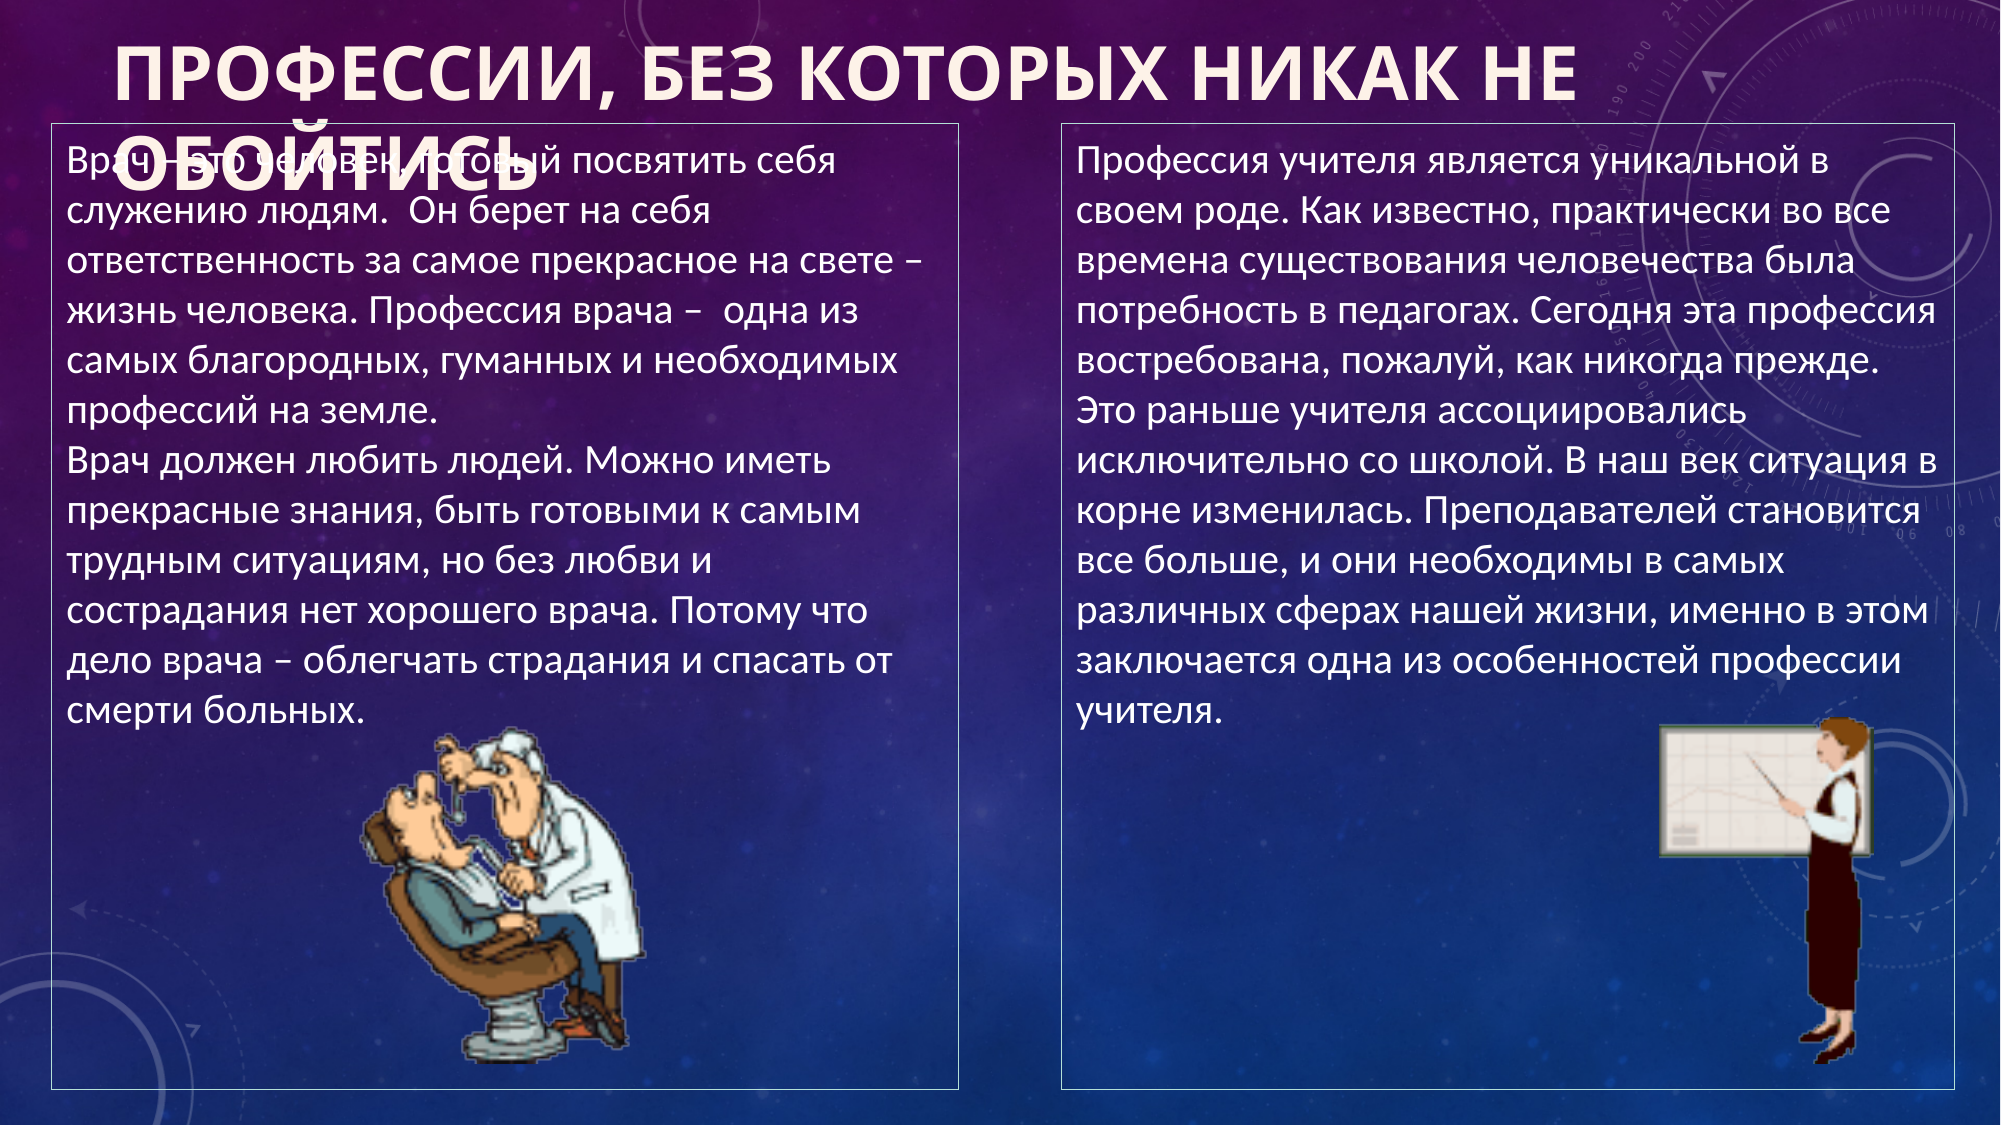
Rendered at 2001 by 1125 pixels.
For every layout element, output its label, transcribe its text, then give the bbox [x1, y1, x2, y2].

text_box Профессия учителя является уникальной в своем роде. Как известно, практически во все времена существования человечества была потребность в педагогах. Сегодня эта профессия востребована, пожалуй, как никогда прежде. Это раньше учителя ассоциировались исключительно со школой. В наш век ситуация в корне изменилась. Преподавателей становится все больше, и они необходимы в самых различных сферах нашей жизни, именно в этом заключается одна из особенностей профессии учителя. [1061, 123, 1955, 1090]
picture [0, 0, 2001, 1125]
text_box Профессии, без которых никак не обойтись [96, 17, 1955, 213]
text_box Врач – это человек, готовый посвятить себя служению людям. Он берет на себя ответственность за самое прекрасное на свете – жизнь человека. Профессия врача – одна из самых благородных, гуманных и необходимых профессий на земле. Врач должен любить людей. Можно иметь прекрасные знания, быть готовыми к самым трудным ситуациям, но без любви и сострадания нет хорошего врача. Потому что дело врача – облегчать страдания и спасать от смерти больных. [51, 123, 959, 1090]
